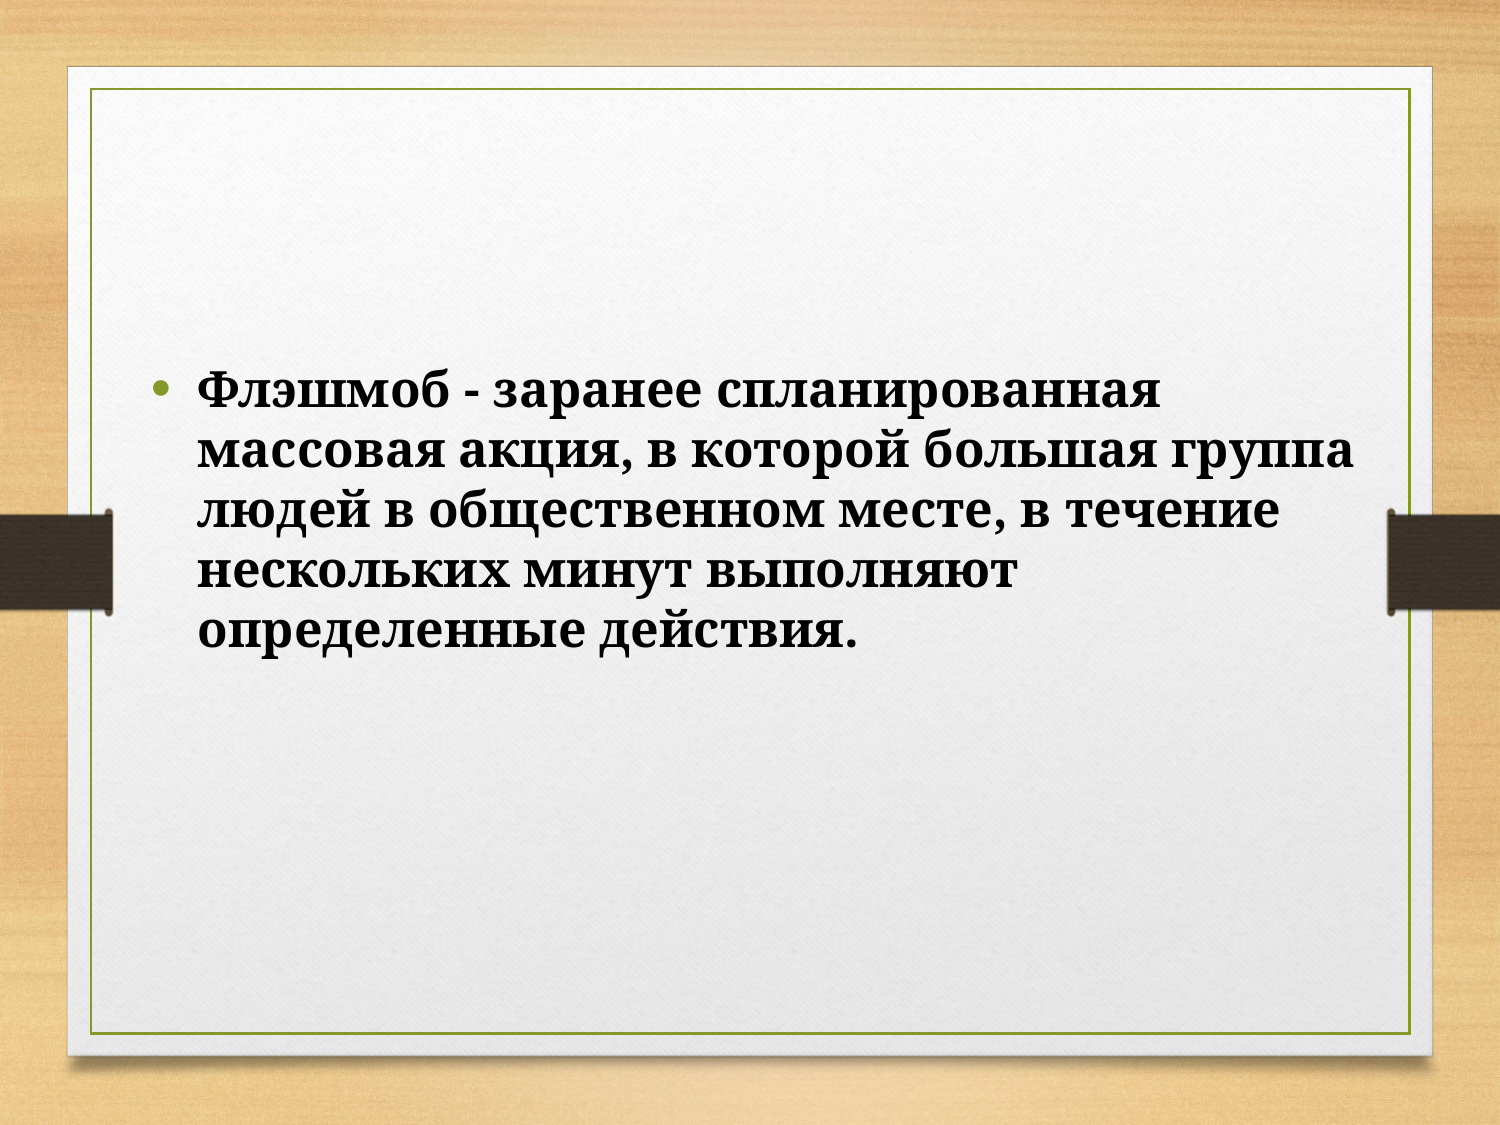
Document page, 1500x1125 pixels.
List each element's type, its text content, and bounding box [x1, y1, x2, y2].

picture [0, 0, 1500, 1125]
list Флэшмоб - заранее спланированная массовая акция, в которой большая группа людей в общественном месте, в течение нескольких минут выполняют определенные действия. [135, 349, 1374, 858]
